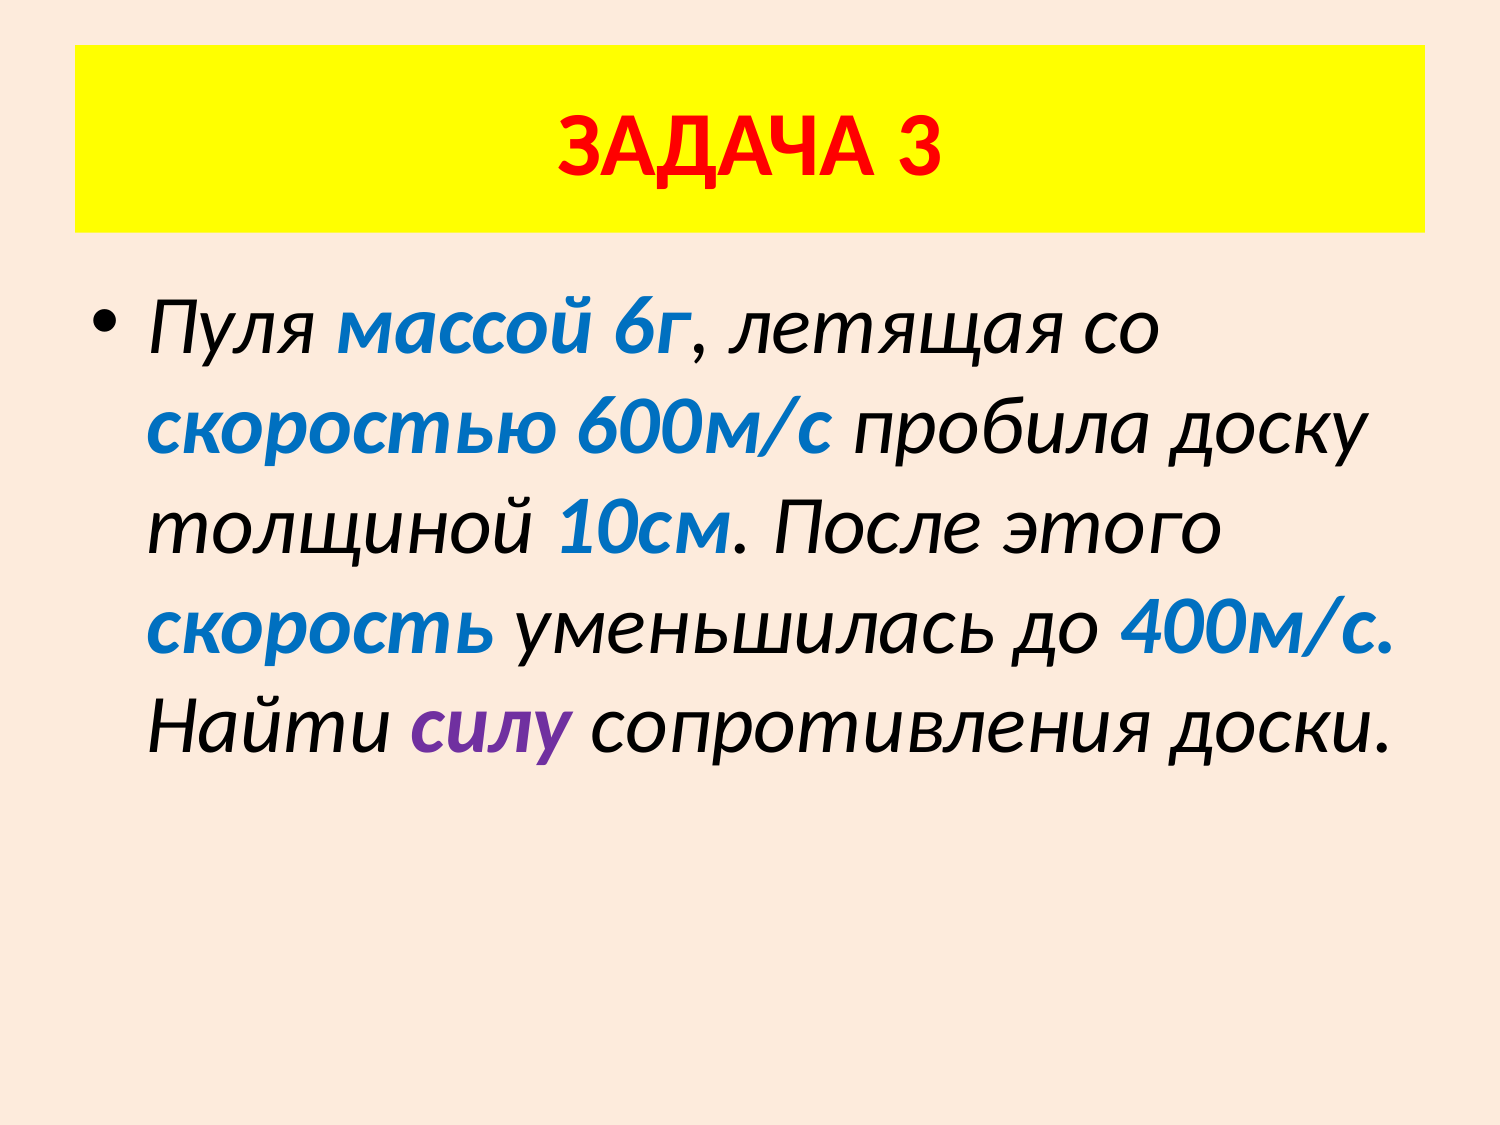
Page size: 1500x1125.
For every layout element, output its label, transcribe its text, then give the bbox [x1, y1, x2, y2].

list Пуля массой 6г, летящая со скоростью 600м/с пробила доску толщиной 10см. После этого скорость уменьшилась до 400м/с. Найти силу сопротивления доски. [75, 262, 1425, 1005]
title ЗАДАЧА 3 [75, 45, 1425, 233]
